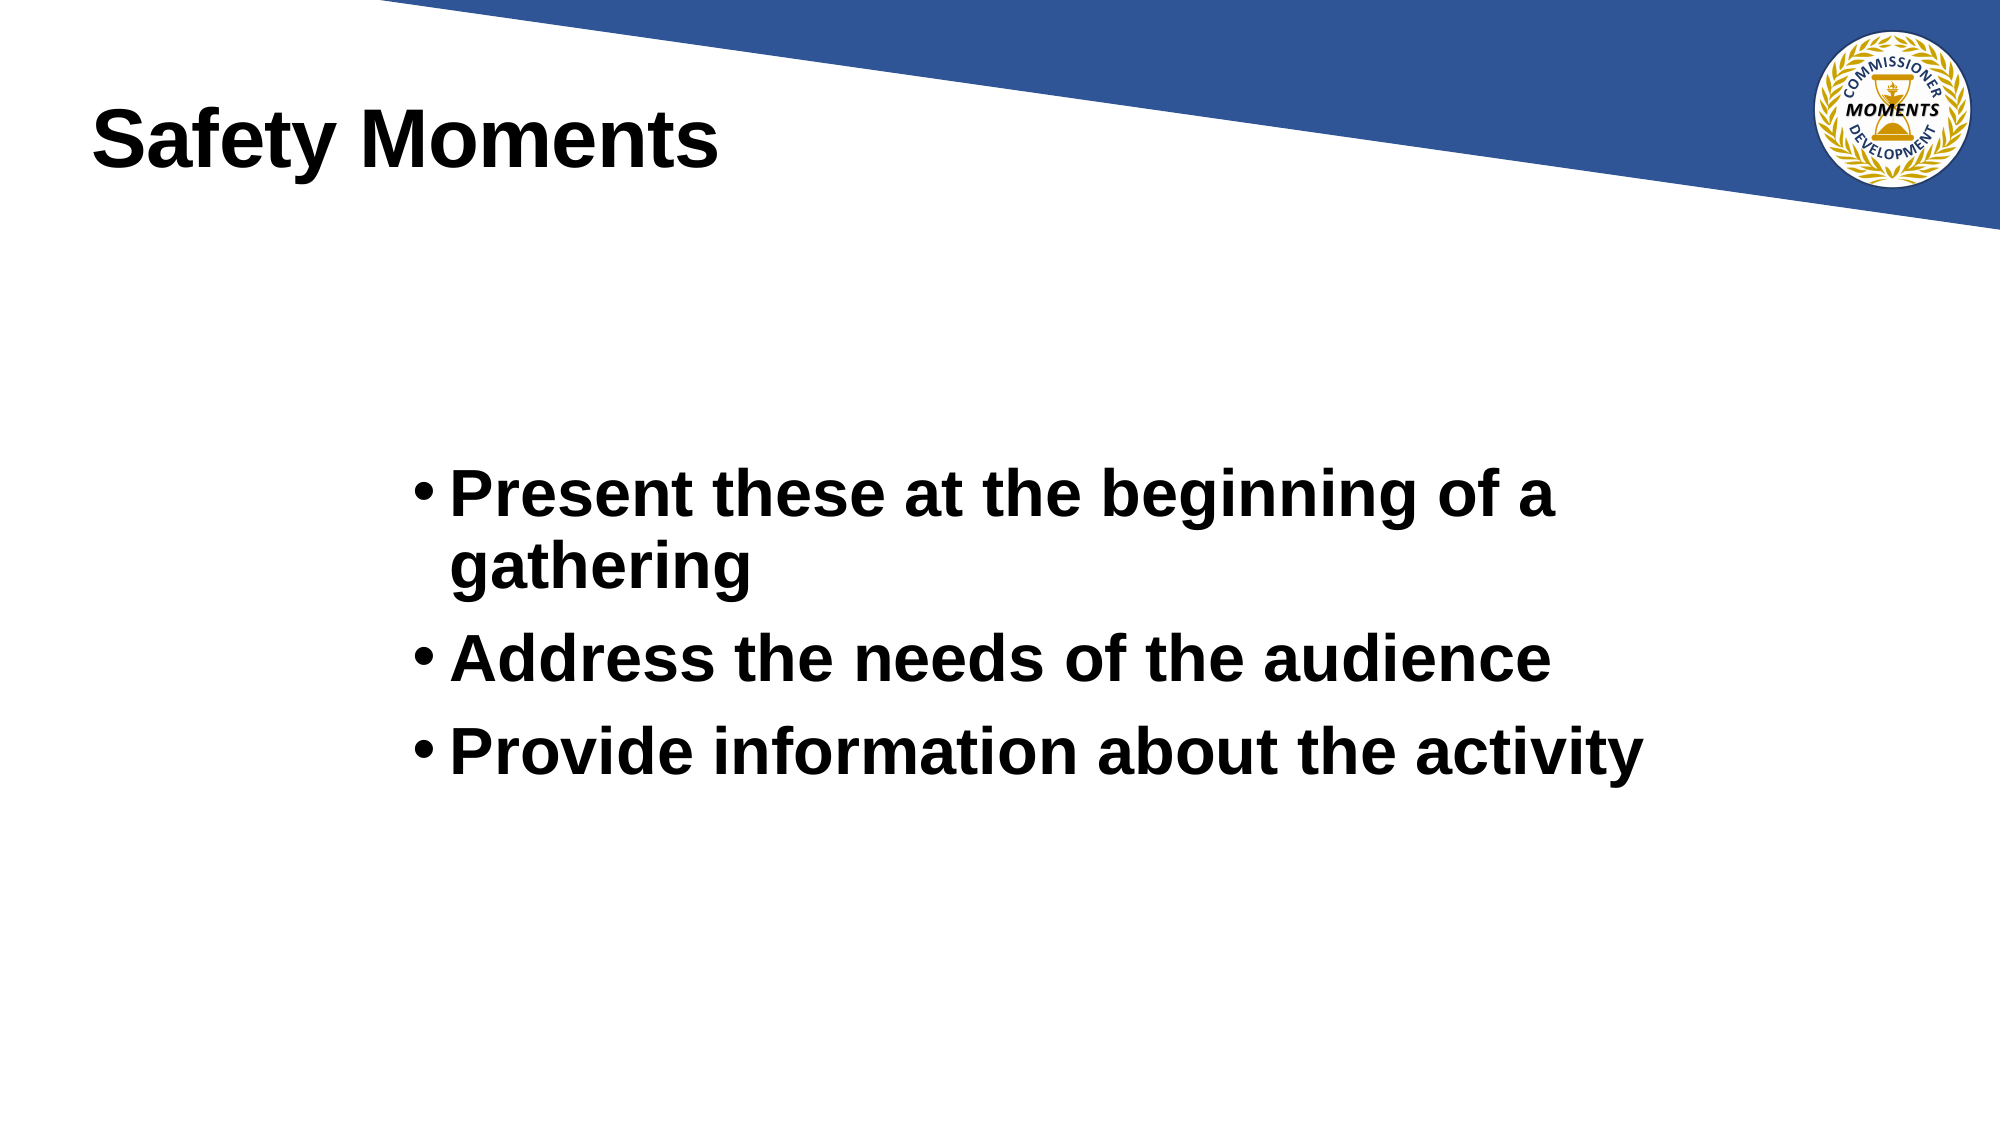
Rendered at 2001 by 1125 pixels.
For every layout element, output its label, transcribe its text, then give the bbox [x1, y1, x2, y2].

text_box Present these at the beginning of a gathering Address the needs of the audience Provide information about the activity [397, 451, 1796, 798]
picture [1813, 30, 1972, 189]
title Safety Moments [76, 72, 1302, 208]
